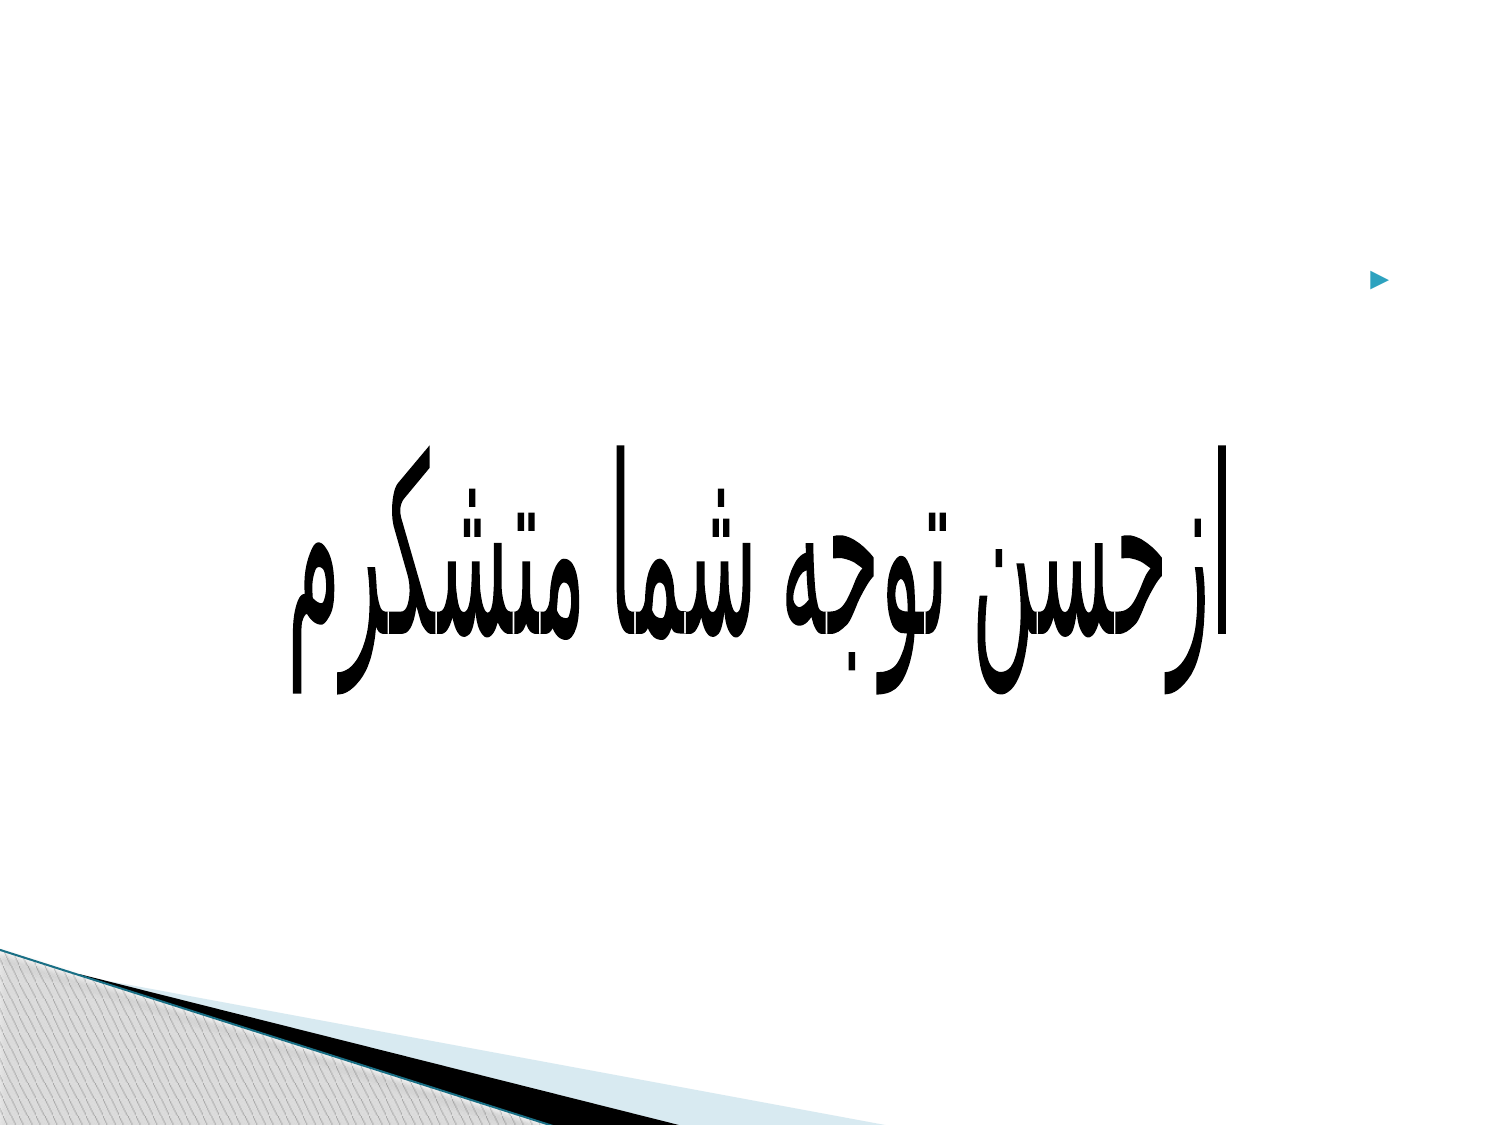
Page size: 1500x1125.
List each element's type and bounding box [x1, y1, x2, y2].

list [75, 243, 1425, 986]
